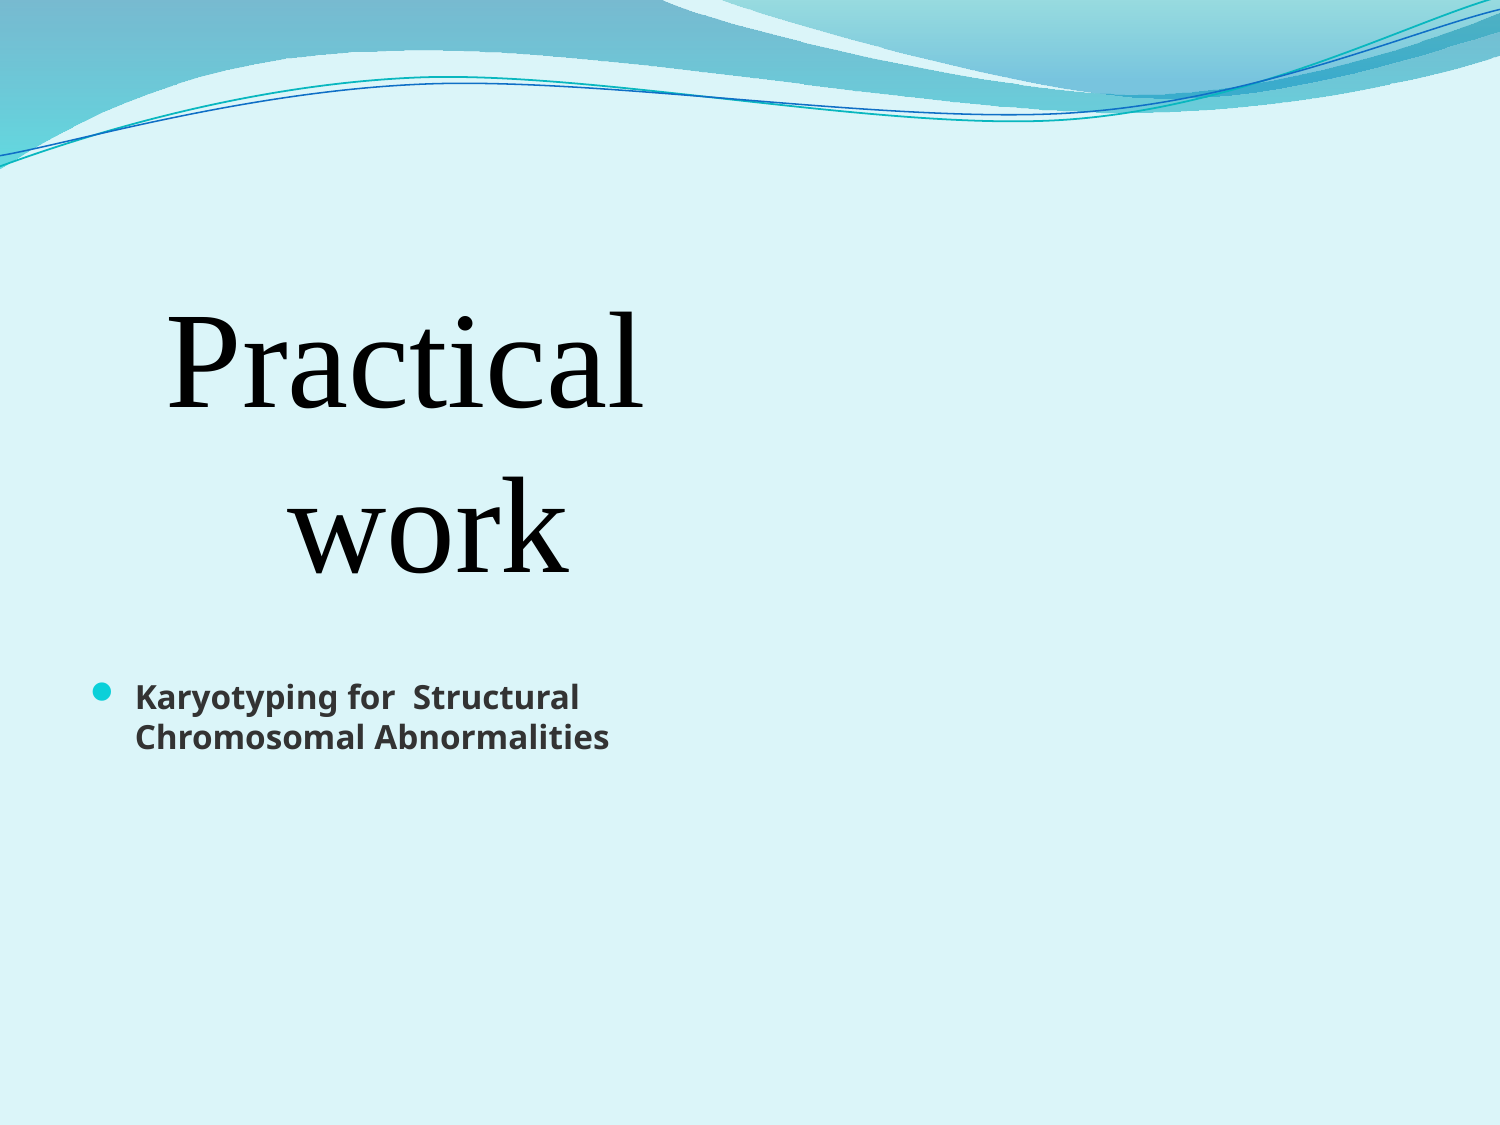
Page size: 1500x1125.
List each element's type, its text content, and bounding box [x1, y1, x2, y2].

list Practical work Karyotyping for Structural Chromosomal Abnormalities [74, 262, 738, 1006]
